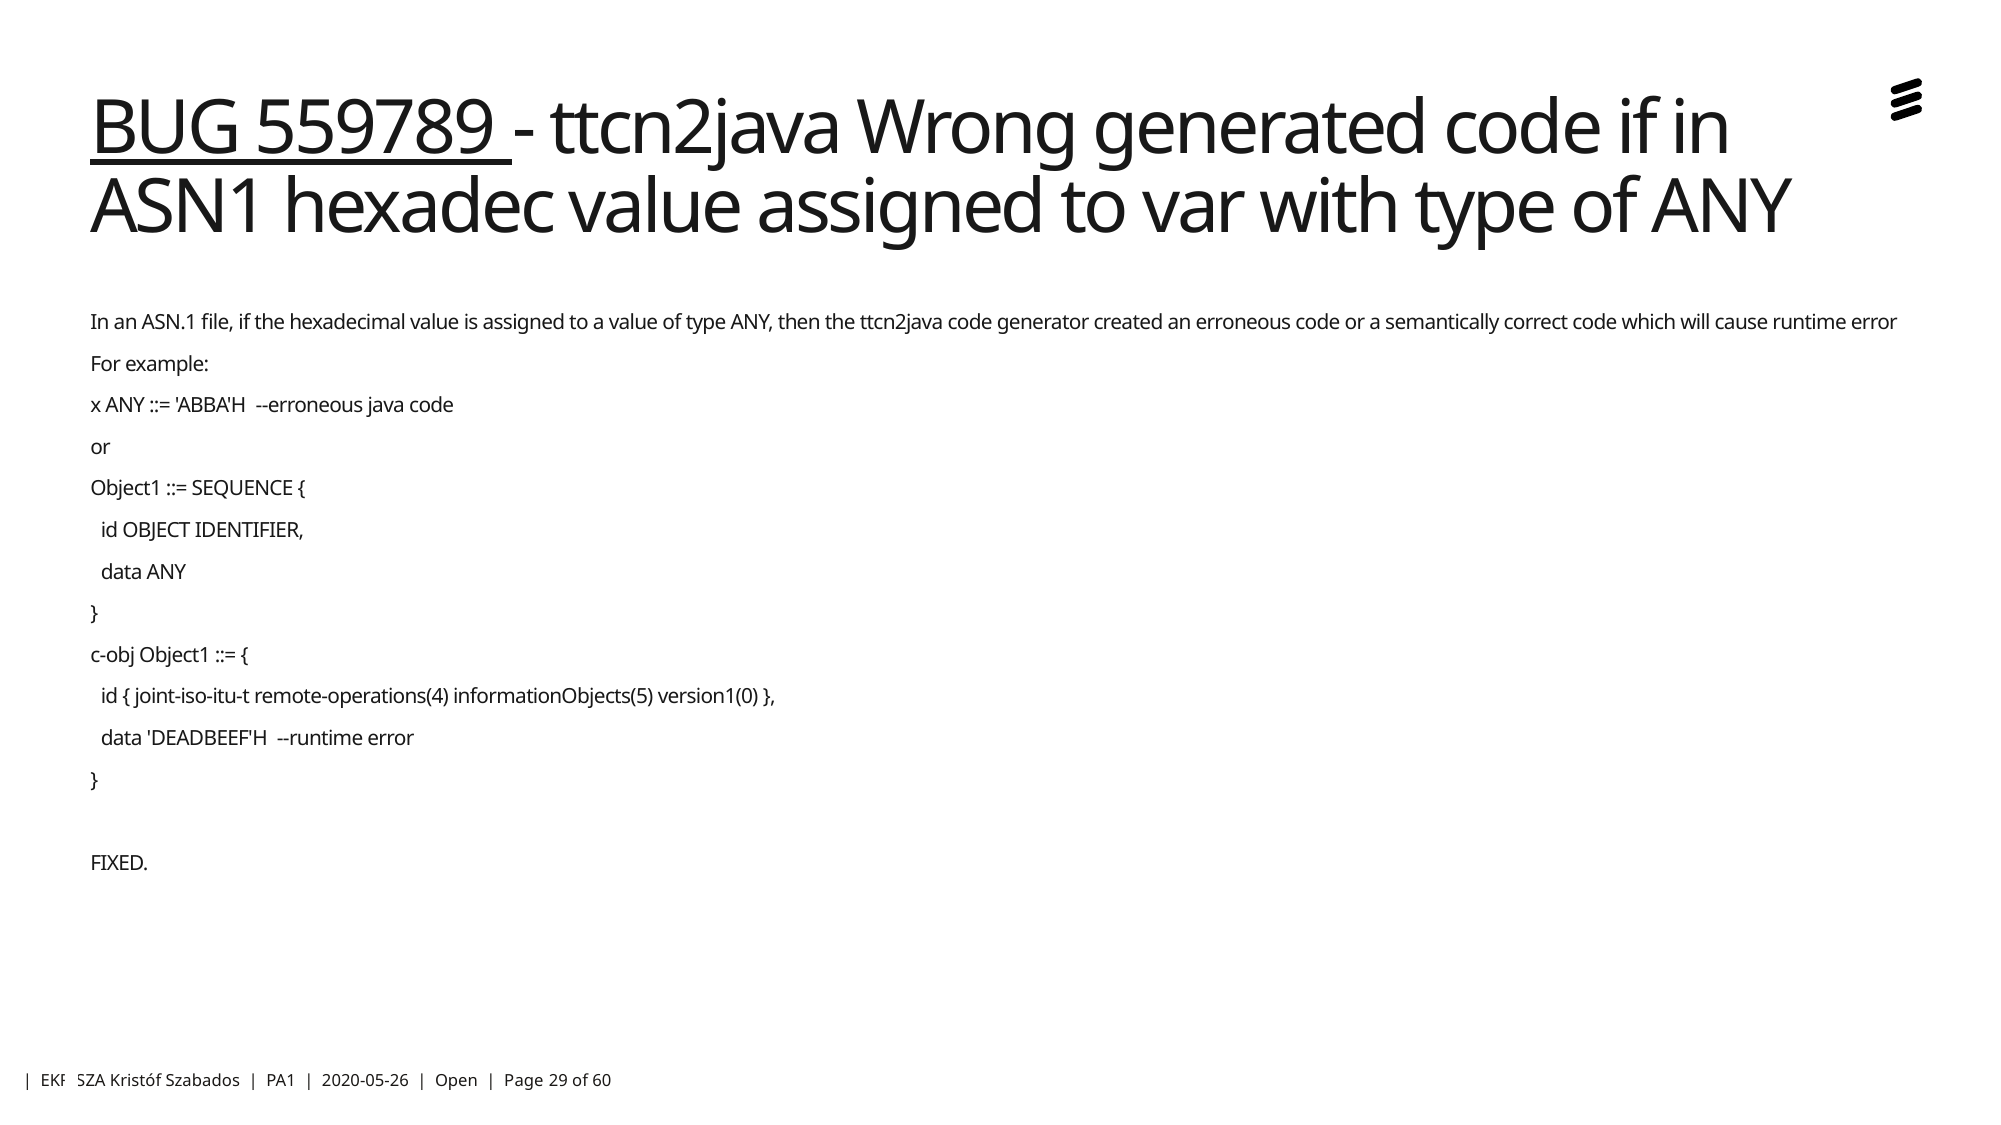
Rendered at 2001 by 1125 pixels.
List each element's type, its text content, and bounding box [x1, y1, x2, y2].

list In an ASN.1 file, if the hexadecimal value is assigned to a value of type ANY, then the ttcn2java code generator created an erroneous code or a semantically correct code which will cause runtime error For example: x ANY ::= 'ABBA'H --erroneous java code or Object1 ::= SEQUENCE { id OBJECT IDENTIFIER, data ANY } c-obj Object1 ::= { id { joint-iso-itu-t remote-operations(4) informationObjects(5) version1(0) }, data 'DEADBEEF'H --runtime error } FIXED. [78, 302, 1922, 1024]
title BUG 559789 - ttcn2java Wrong generated code if in ASN1 hexadec value assigned to var with type of ANY [78, 77, 1805, 256]
